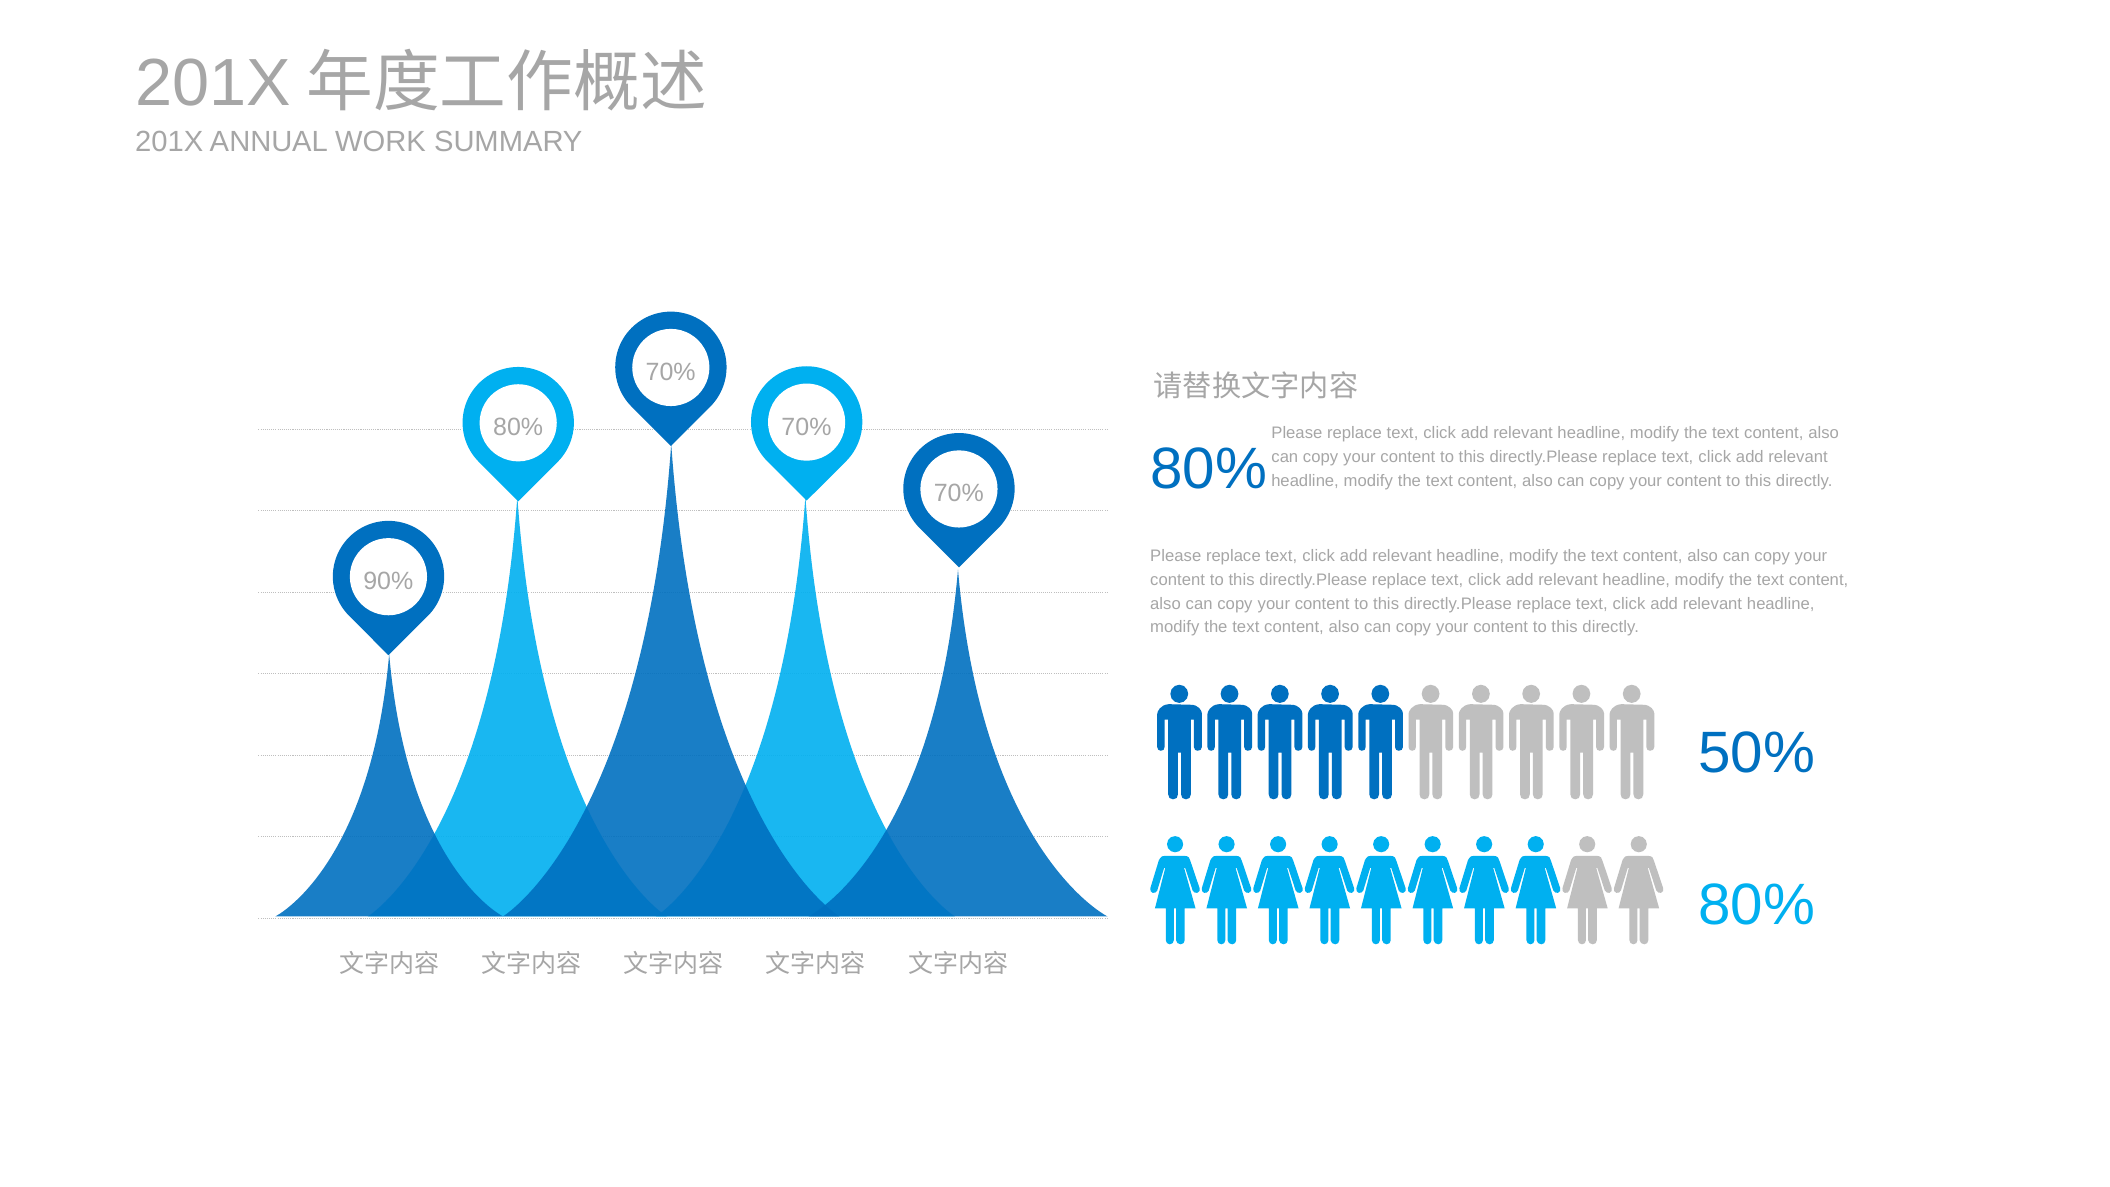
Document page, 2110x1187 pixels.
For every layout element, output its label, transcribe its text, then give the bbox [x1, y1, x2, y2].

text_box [258, 429, 1108, 919]
text_box 文字内容 [765, 941, 866, 978]
text_box 201X年度工作概述 [135, 38, 783, 119]
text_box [750, 366, 863, 478]
text_box Please replace text, click add relevant headline, modify the text content, also can copy your content to this directly.Please replace text, click add relevant headline, modify the text content, also can copy your content to this directly. [1271, 417, 1850, 490]
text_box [903, 433, 1015, 545]
text_box 80% [1698, 852, 1816, 937]
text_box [615, 311, 727, 423]
text_box 文字内容 [339, 941, 440, 978]
text_box 请替换文字内容 [1153, 360, 1463, 403]
text_box 文字内容 [481, 941, 582, 978]
text_box 文字内容 [907, 941, 1009, 978]
text_box Please replace text, click add relevant headline, modify the text content, also can copy your content to this directly.Please replace text, click add relevant headline, modify the text content, also can copy your content to this directly.Please replace text, click add relevant headline, modify the text content, also can copy your content to this directly. [1150, 540, 1850, 637]
text_box 201X ANNUAL WORK SUMMARY [135, 122, 596, 158]
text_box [462, 366, 574, 479]
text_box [332, 520, 445, 633]
text_box 文字内容 [623, 941, 724, 978]
text_box 50% [1698, 700, 1816, 785]
text_box 80% [1150, 416, 1268, 501]
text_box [1149, 836, 1664, 945]
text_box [1157, 684, 1655, 800]
